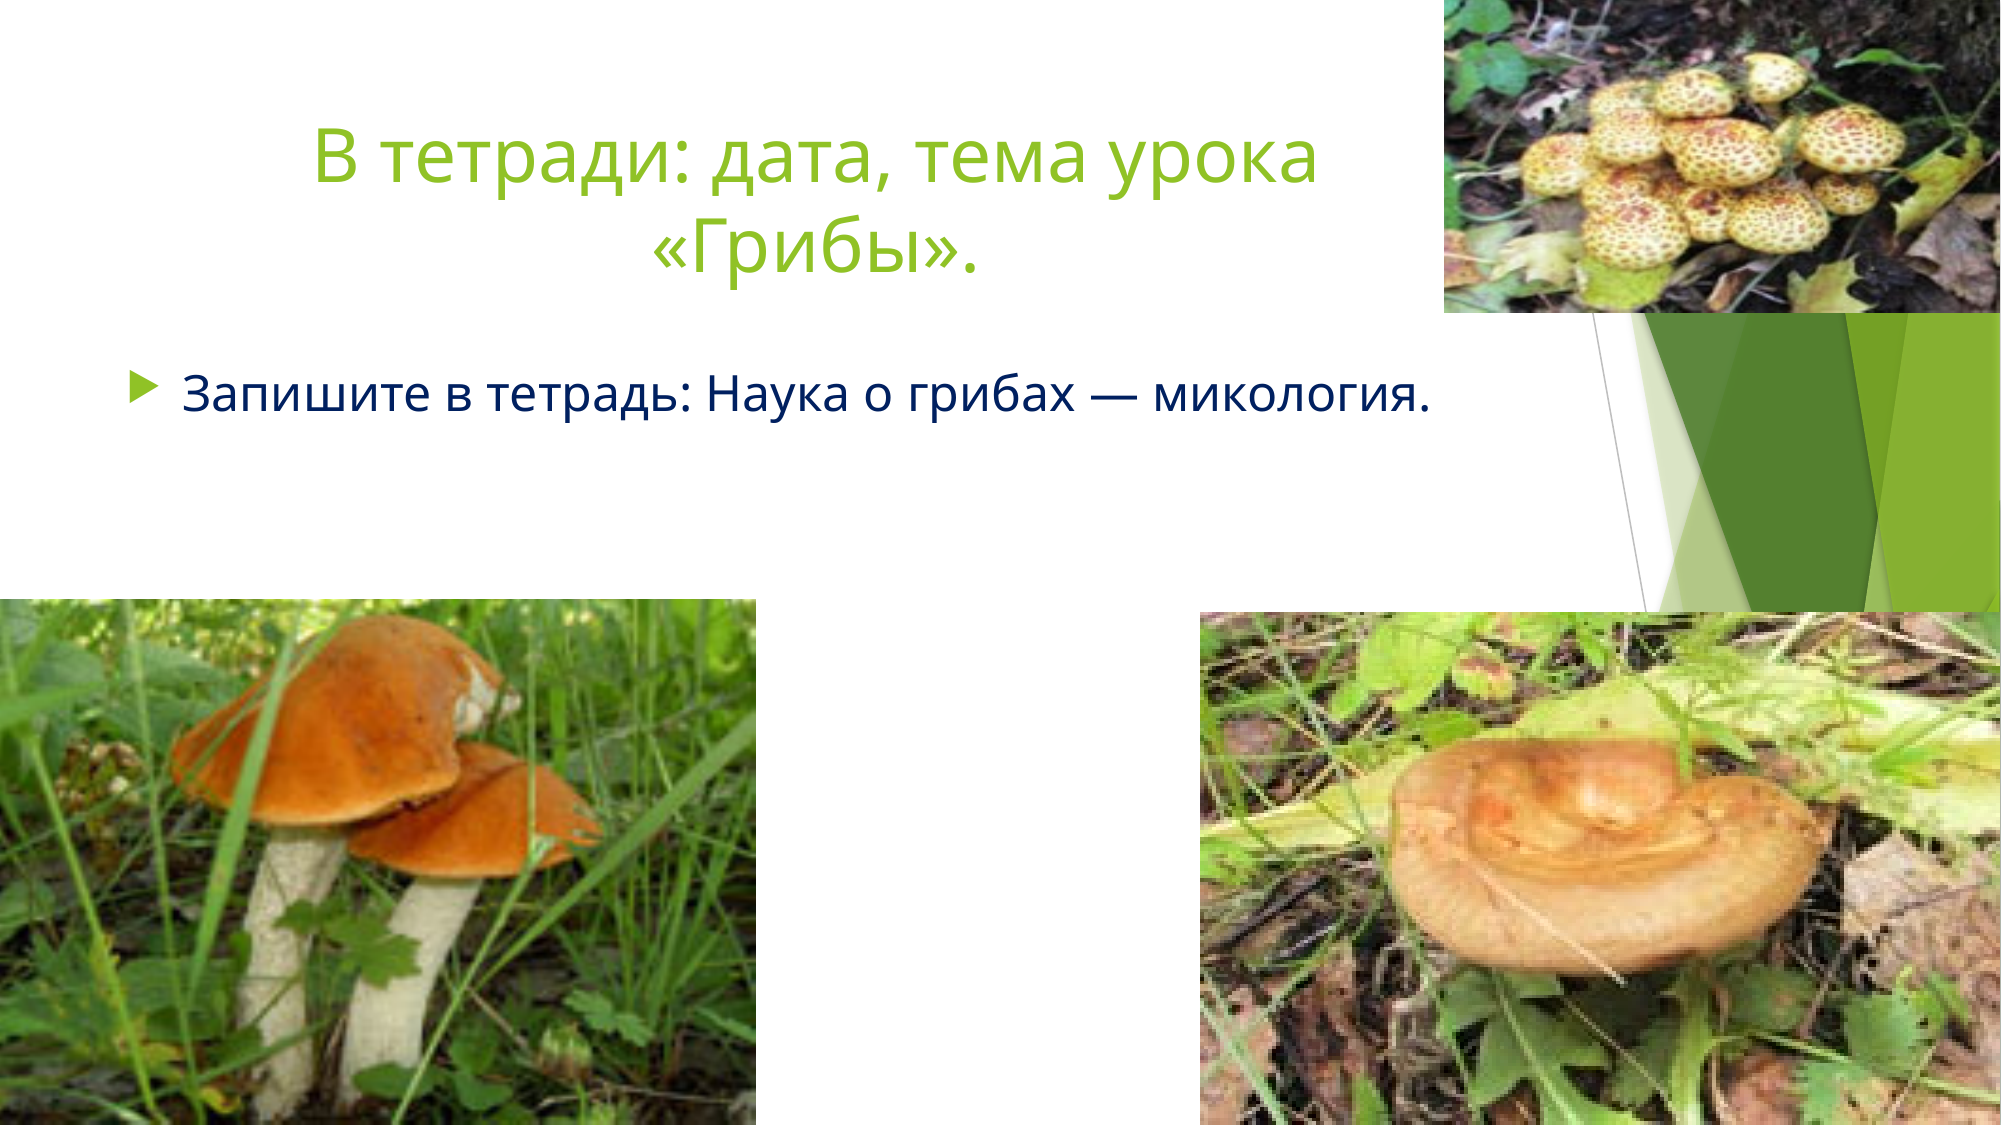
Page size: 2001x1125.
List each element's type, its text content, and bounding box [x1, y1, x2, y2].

picture [0, 599, 756, 1125]
picture [1199, 611, 2000, 1125]
title В тетради: дата, тема урока «Грибы». [111, 99, 1440, 317]
list Запишите в тетрадь: Наука о грибах — микология. [111, 354, 1522, 992]
picture [1443, 0, 2000, 313]
